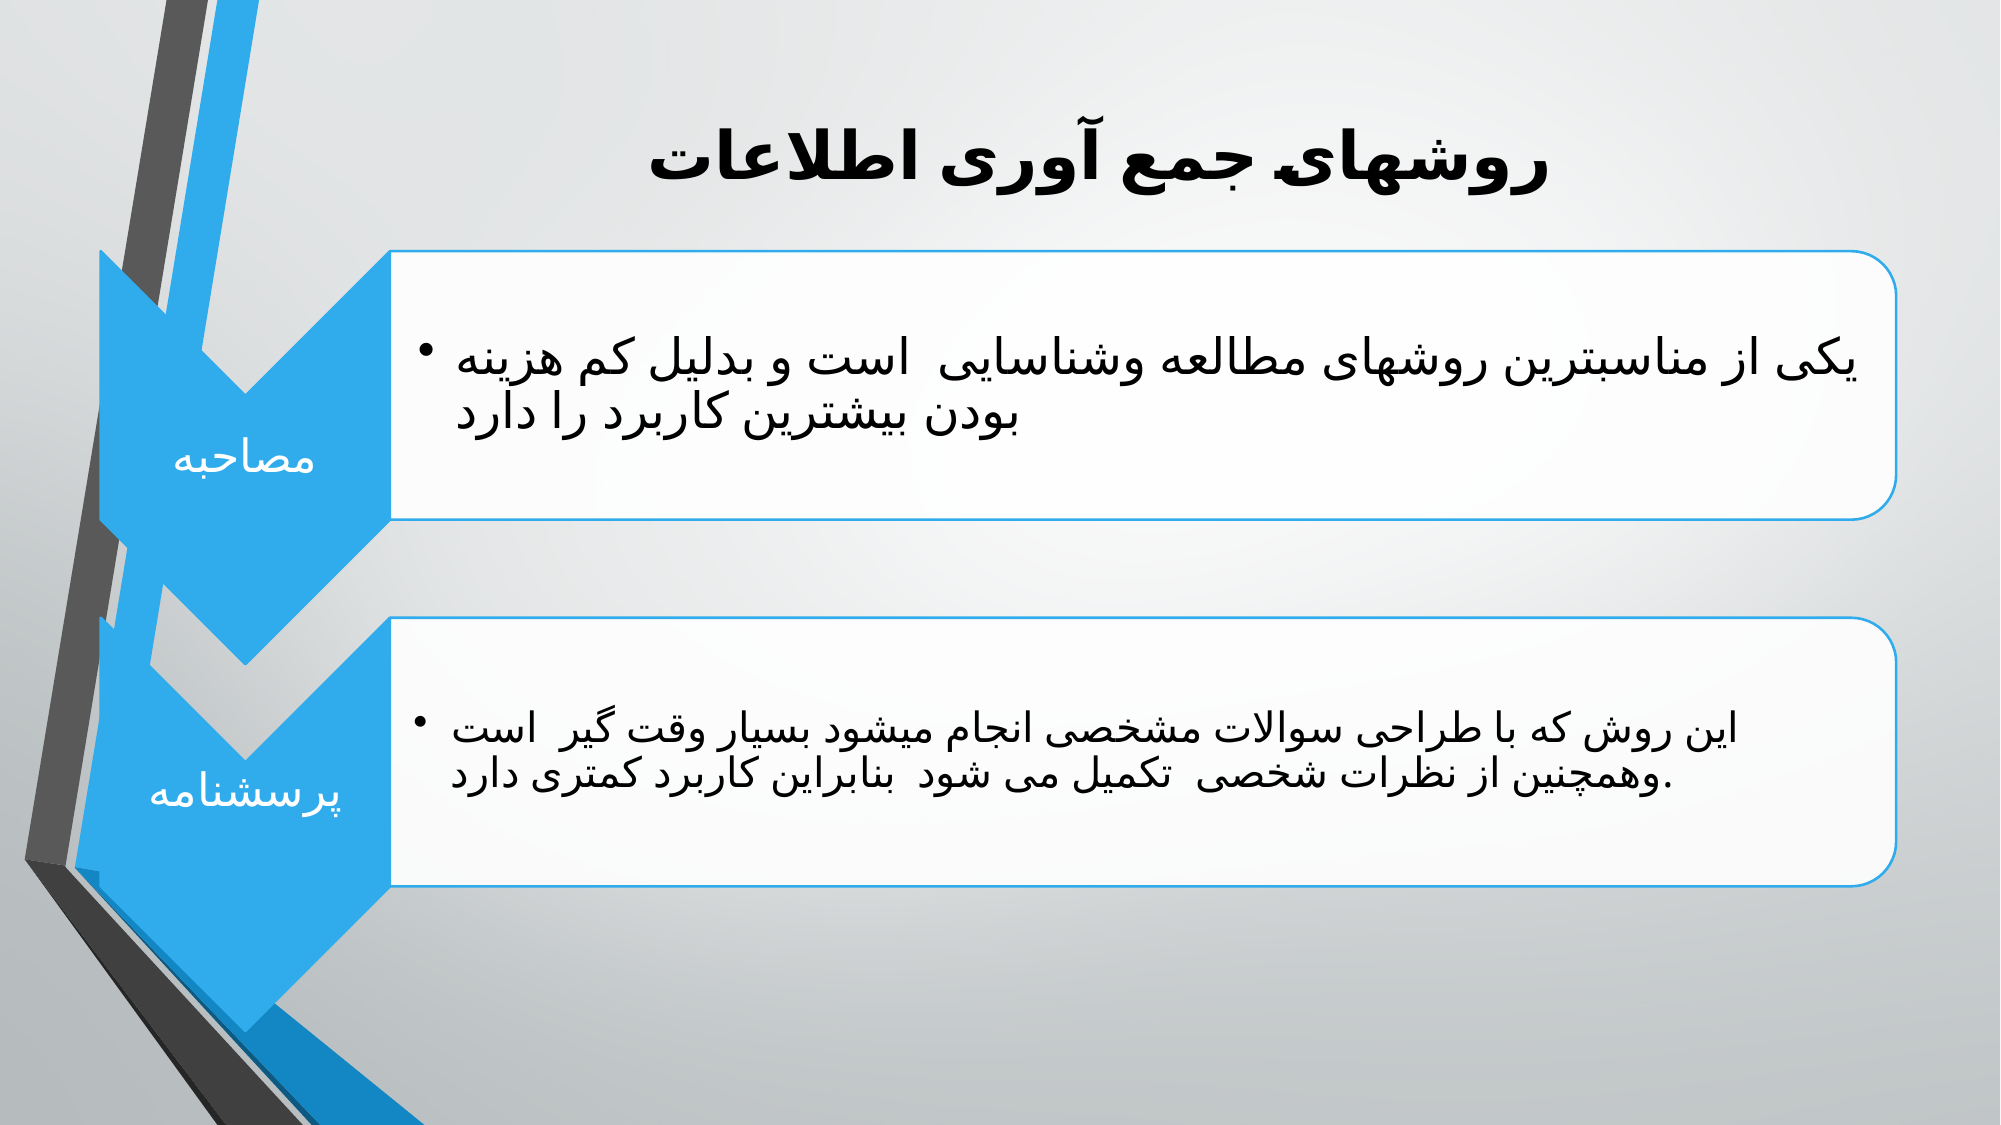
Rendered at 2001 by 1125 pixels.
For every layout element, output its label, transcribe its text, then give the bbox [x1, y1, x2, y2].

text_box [100, 250, 1897, 1032]
text_box روشهای جمع آوری اطلاعات [632, 105, 1869, 201]
